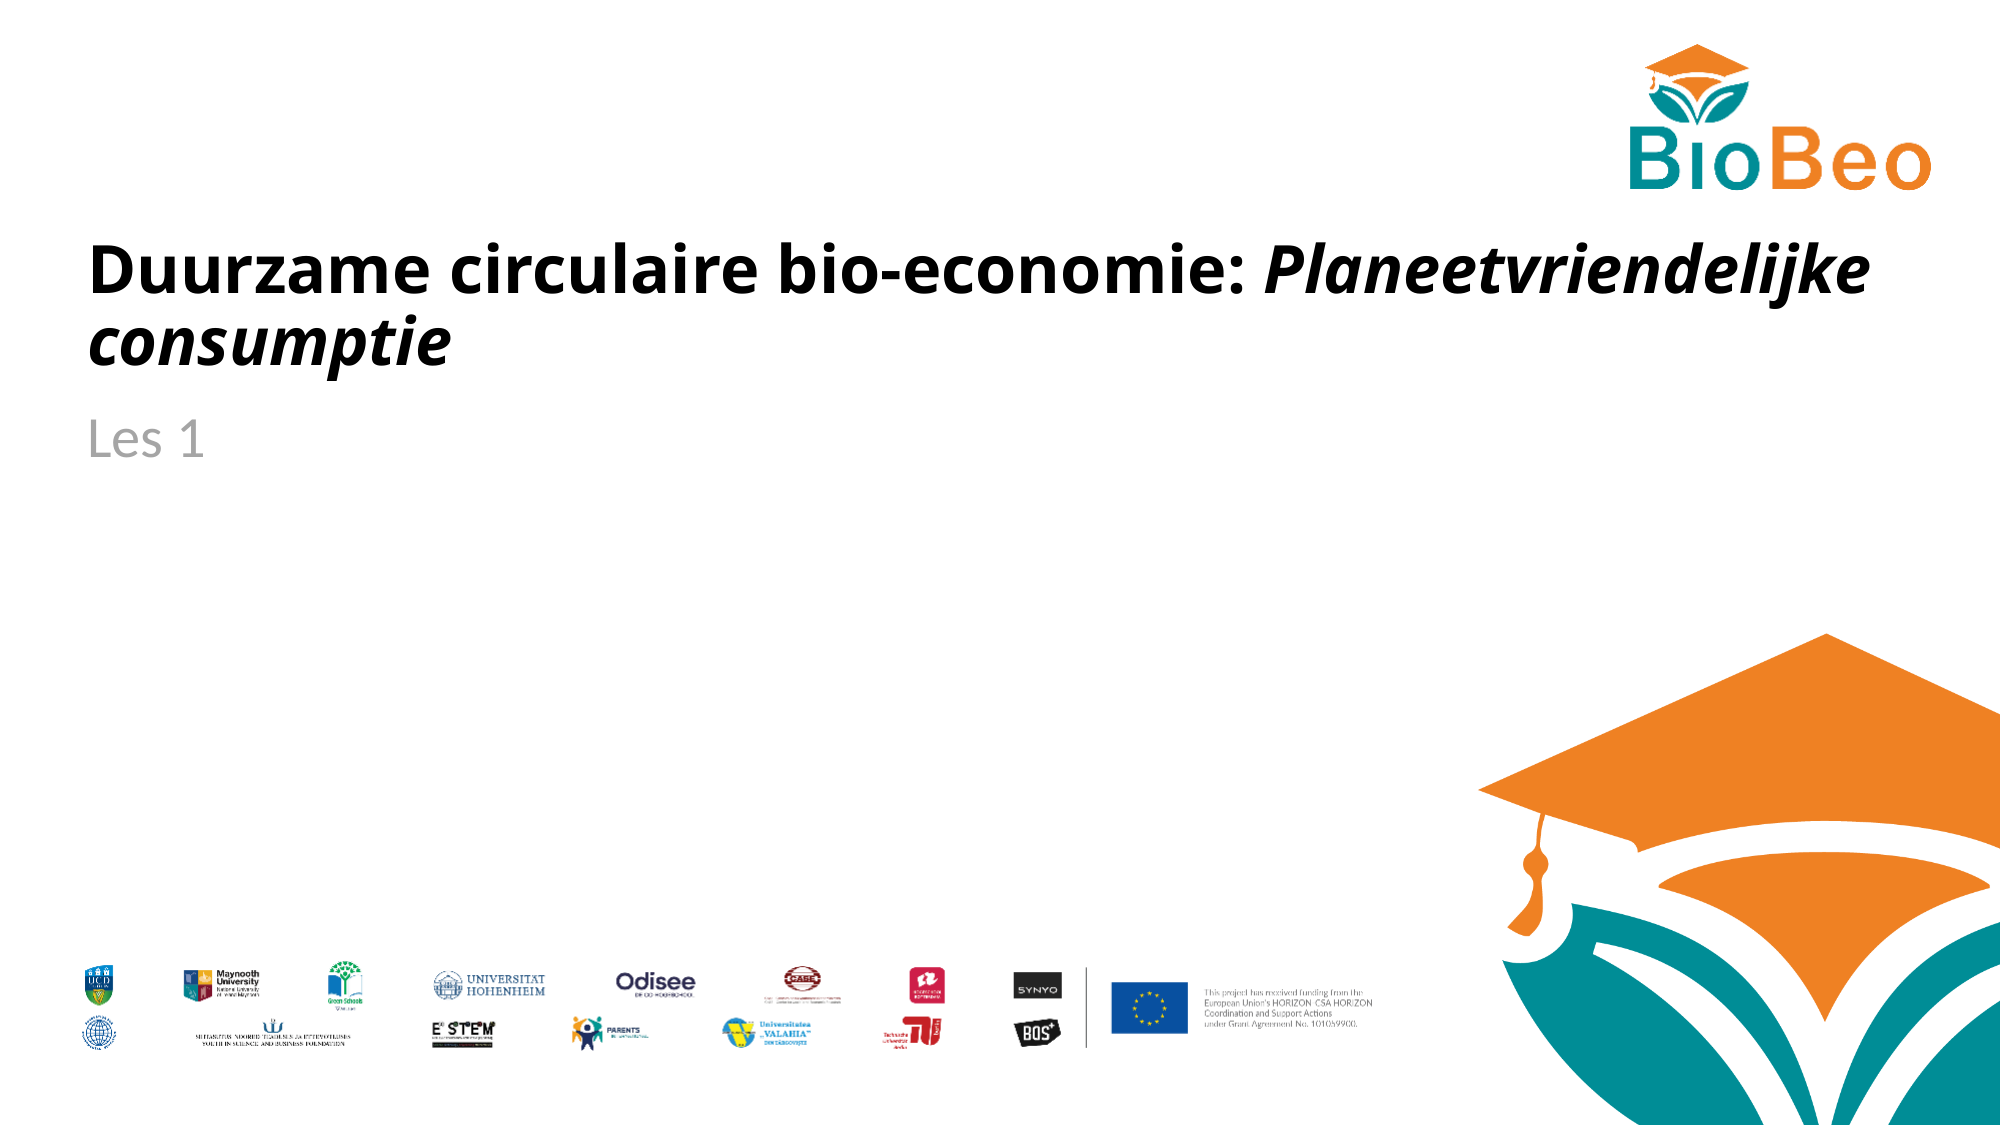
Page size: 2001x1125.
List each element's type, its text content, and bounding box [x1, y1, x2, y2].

subtitle Les 1 [72, 399, 1933, 610]
picture [1628, 42, 1933, 192]
title Duurzame circulaire bio-economie: Planeetvriendelijke consumptie [72, 213, 2000, 402]
picture [1433, 562, 2000, 1125]
picture [59, 951, 1394, 1063]
